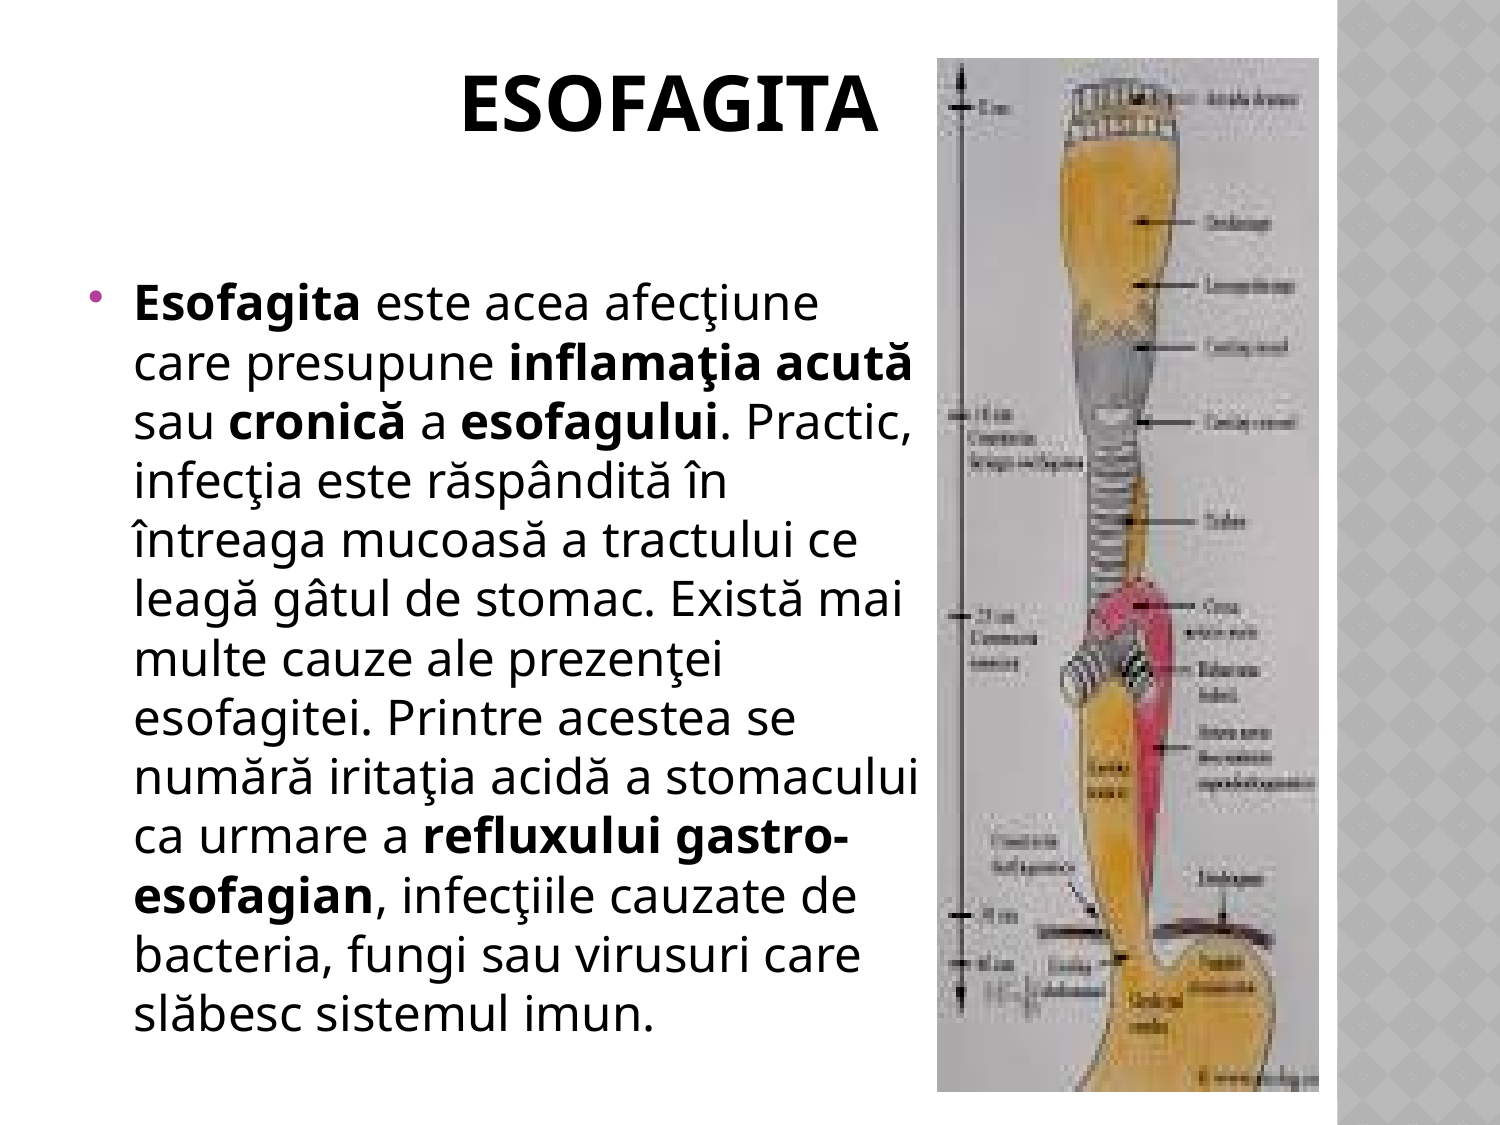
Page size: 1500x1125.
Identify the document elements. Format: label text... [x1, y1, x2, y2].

picture [936, 58, 1319, 1092]
list Esofagita este acea afecţiune care presupune inflamaţia acută sau cronică a esofagului. Practic, infecţia este răspândită în întreaga mucoasă a tractului ce leagă gâtul de stomac. Există mai multe cauze ale prezenţei esofagitei. Printre acestea se numără iritaţia acidă a stomacului ca urmare a refluxului gastro-esofagian, infecţiile cauzate de bacteria, fungi sau virusuri care slăbesc sistemul imun. [75, 264, 931, 1059]
title Esofagita [75, 52, 1263, 240]
